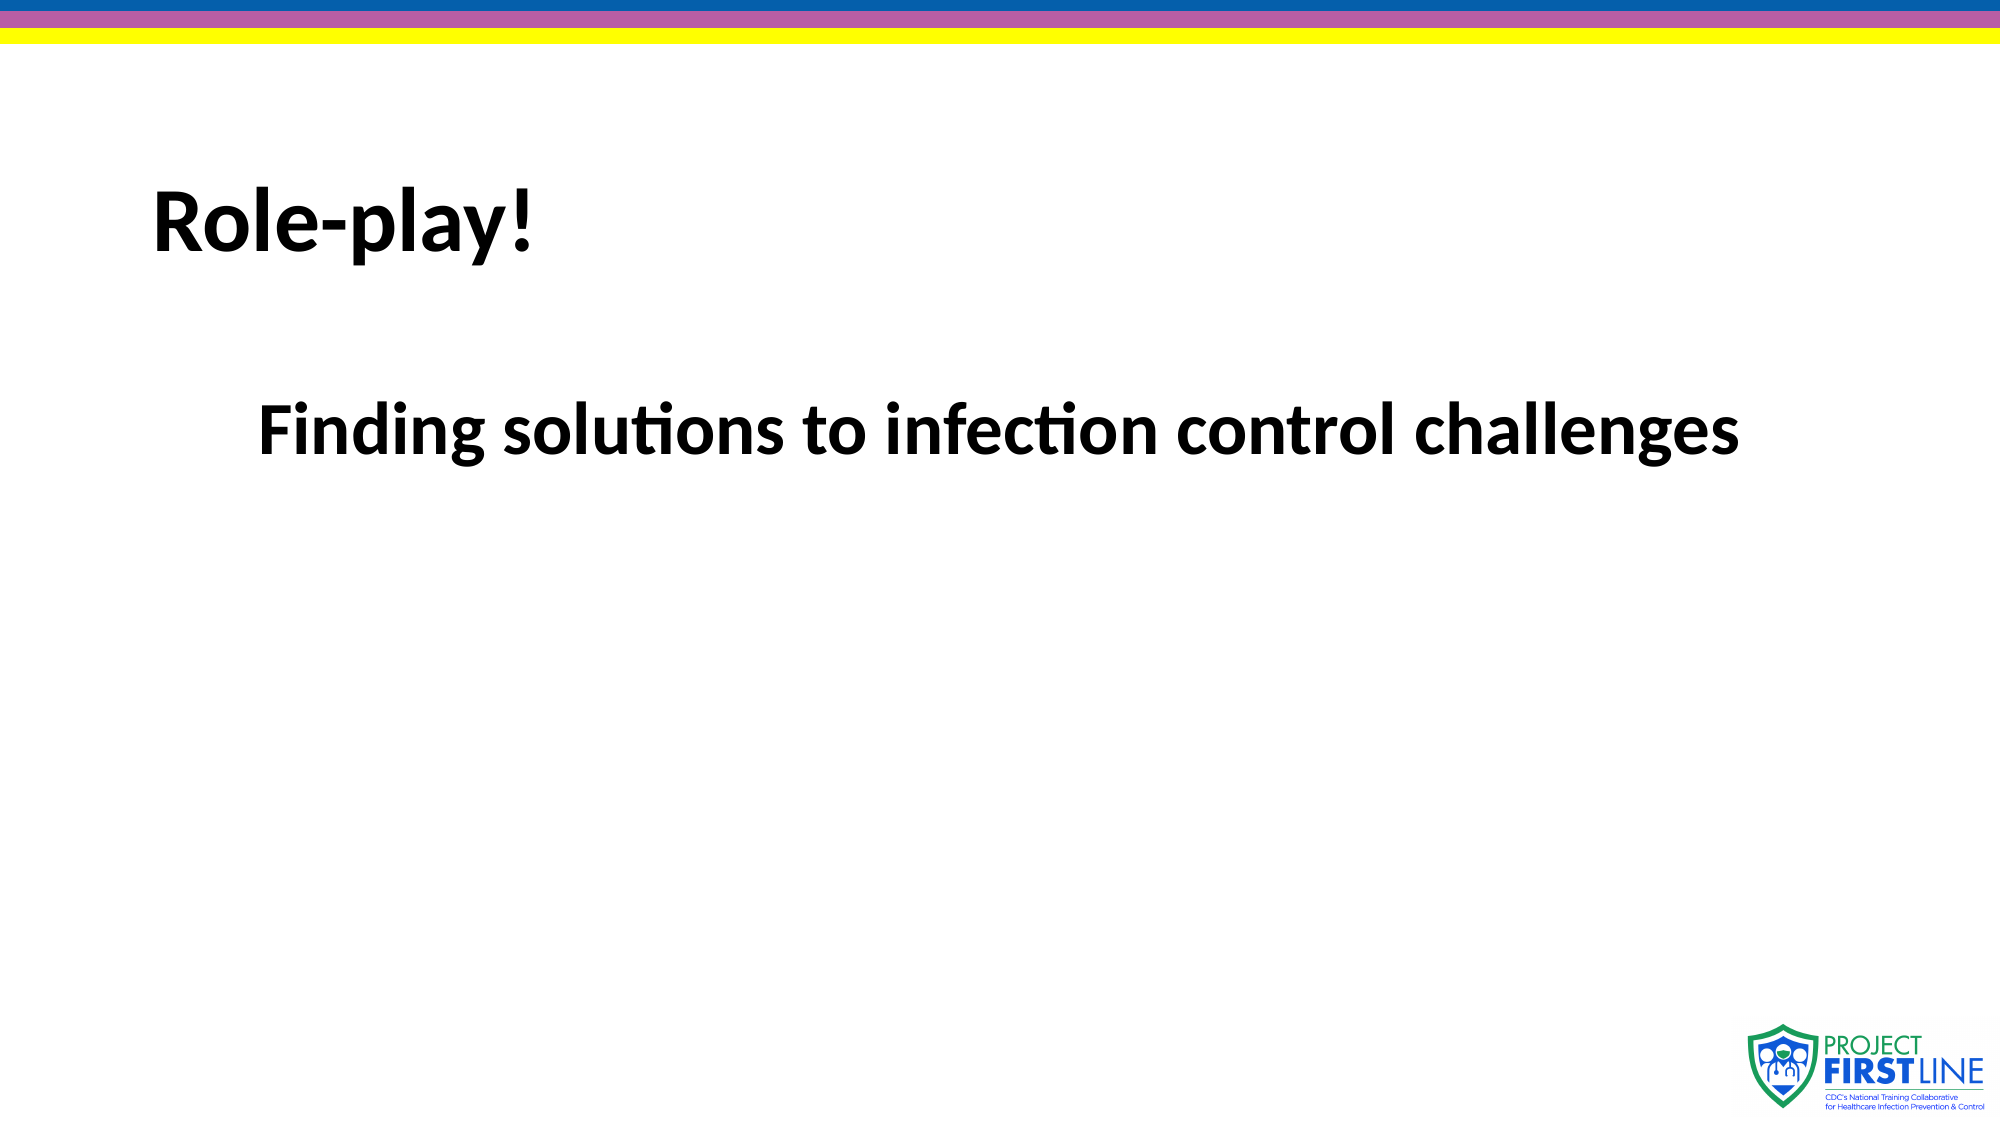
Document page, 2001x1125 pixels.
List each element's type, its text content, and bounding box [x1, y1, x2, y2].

text_box [0, 0, 2000, 11]
picture [1731, 1016, 2000, 1117]
text_box [0, 11, 2000, 28]
title Role-play! [137, 113, 1863, 331]
list Finding solutions to infection control challenges [137, 382, 1863, 1096]
text_box [0, 28, 2000, 44]
